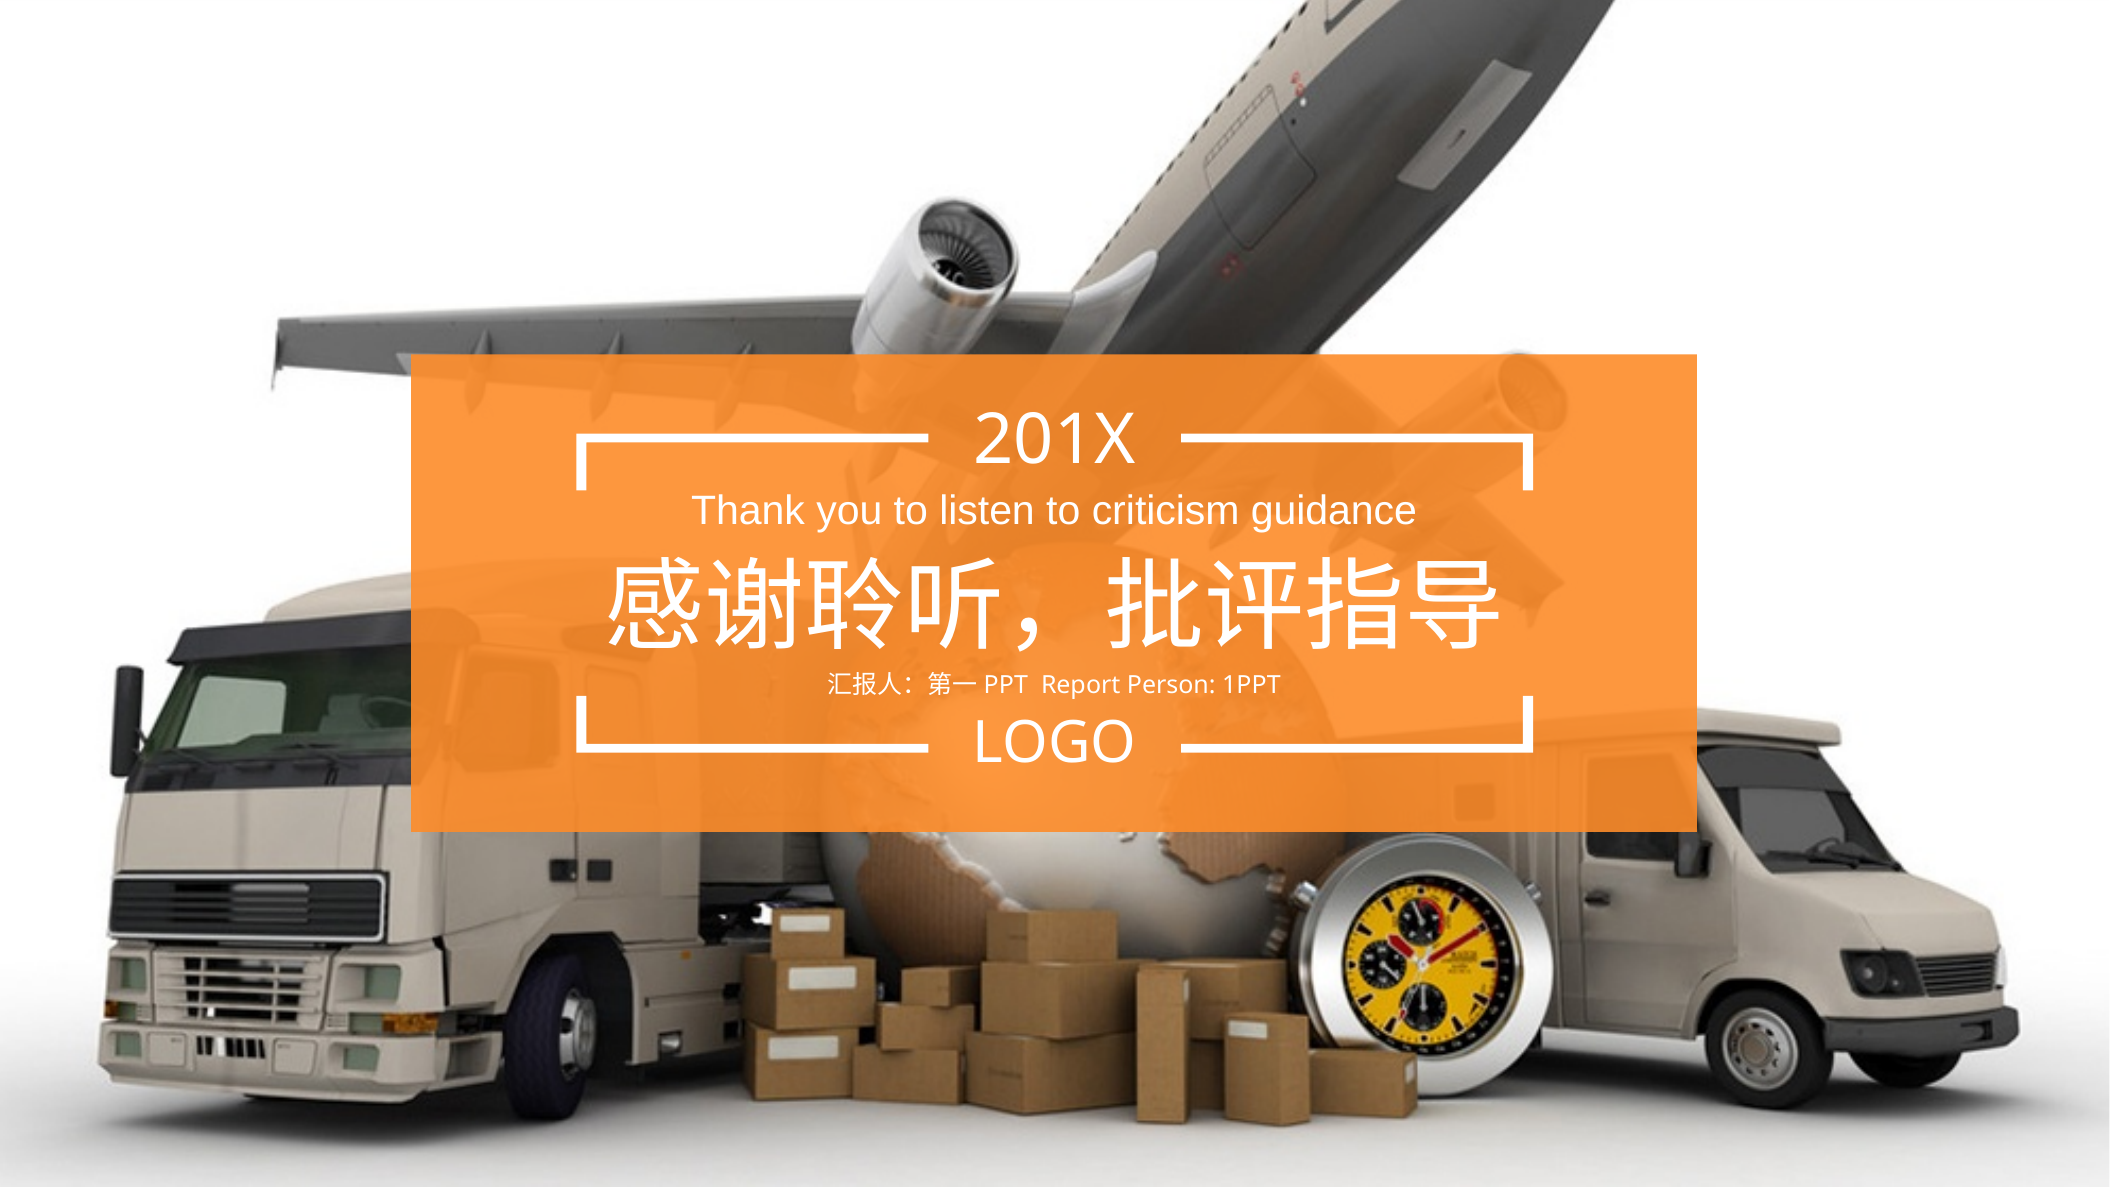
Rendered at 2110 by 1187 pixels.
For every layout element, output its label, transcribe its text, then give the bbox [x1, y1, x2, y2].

text_box [575, 433, 926, 491]
text_box 感谢聆听，批评指导 [428, 541, 1682, 662]
text_box Thank you to listen to criticism guidance [659, 483, 1451, 534]
text_box [1184, 695, 1534, 754]
text_box [410, 353, 1698, 833]
text_box [1184, 433, 1534, 491]
text_box 汇报人：第一PPT Report Person: 1PPT [685, 668, 1424, 699]
text_box 201X [926, 393, 1184, 478]
text_box [0, 0, 2110, 1187]
text_box LOGO [926, 703, 1184, 774]
text_box [575, 695, 926, 754]
